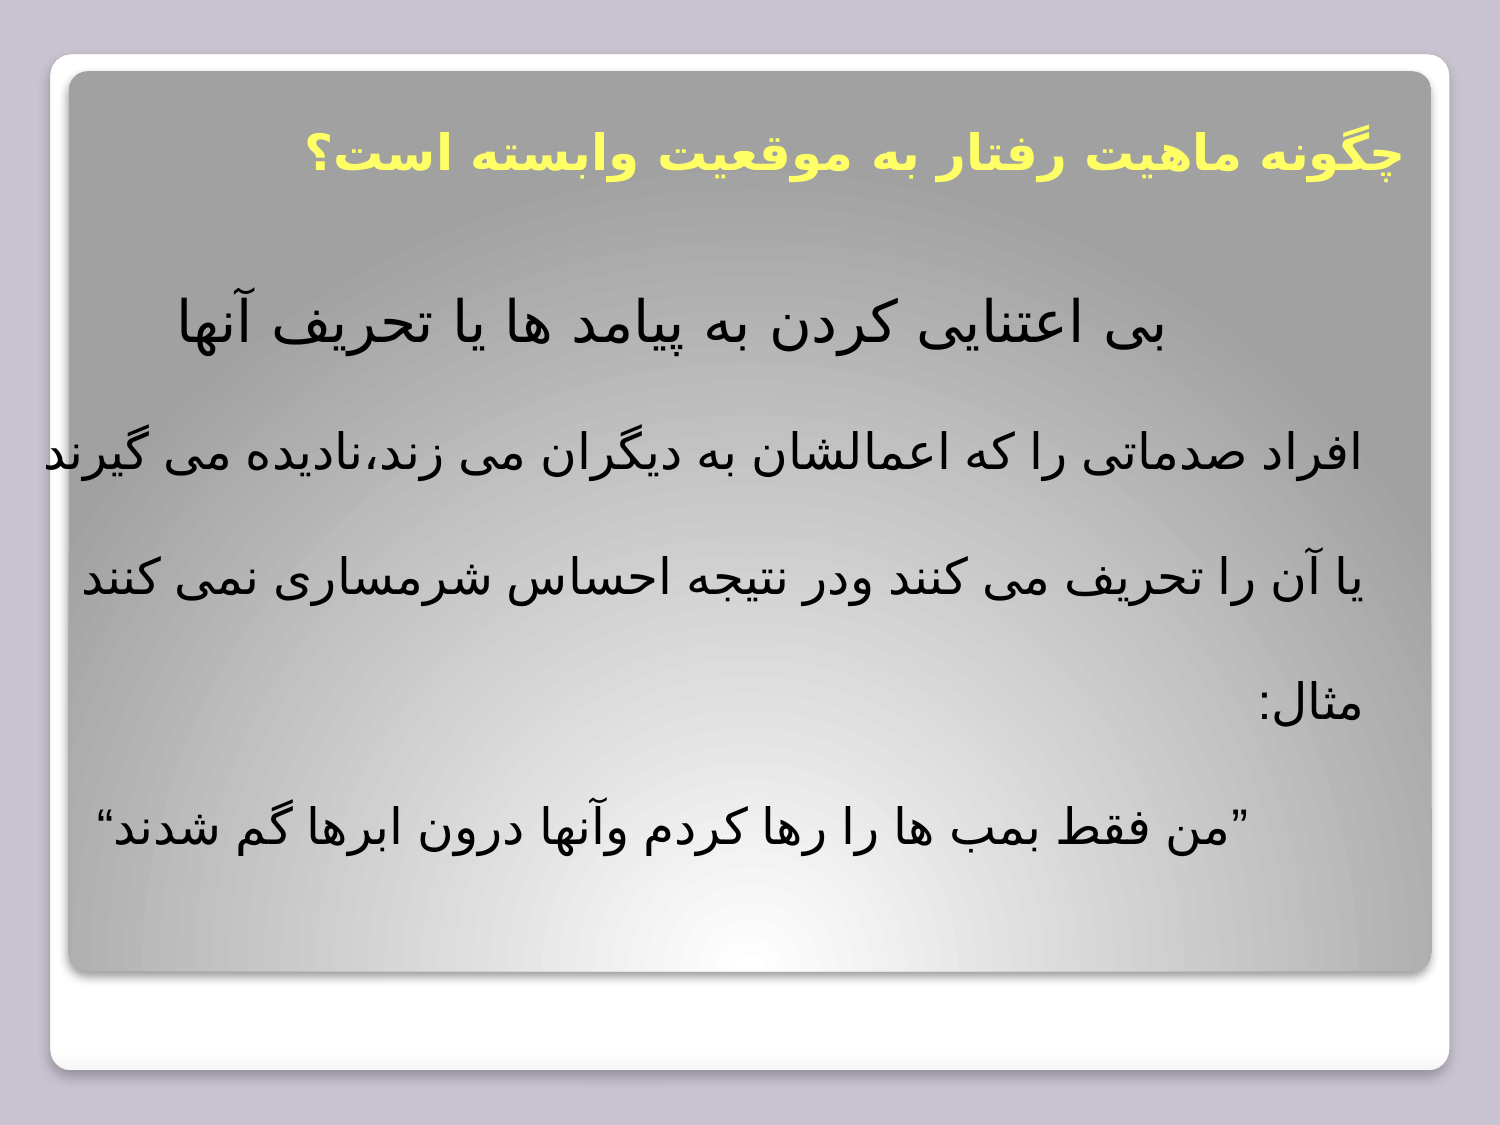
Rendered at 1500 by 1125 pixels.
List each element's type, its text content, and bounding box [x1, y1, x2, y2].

title چگونه ماهیت رفتار به موقعیت وابسته است؟ [70, 0, 1421, 188]
list بی اعتنایی کردن به پیامد ها یا تحریف آنها افراد صدماتی را که اعمالشان به دیگران می زند،نادیده می گیرند یا آن را تحریف می کنند ودر نتیجه احساس شرمساری نمی کنند مثال: ”من فقط بمب ها را رها کردم وآنها درون ابرها گم شدند“ [0, 199, 1380, 1079]
